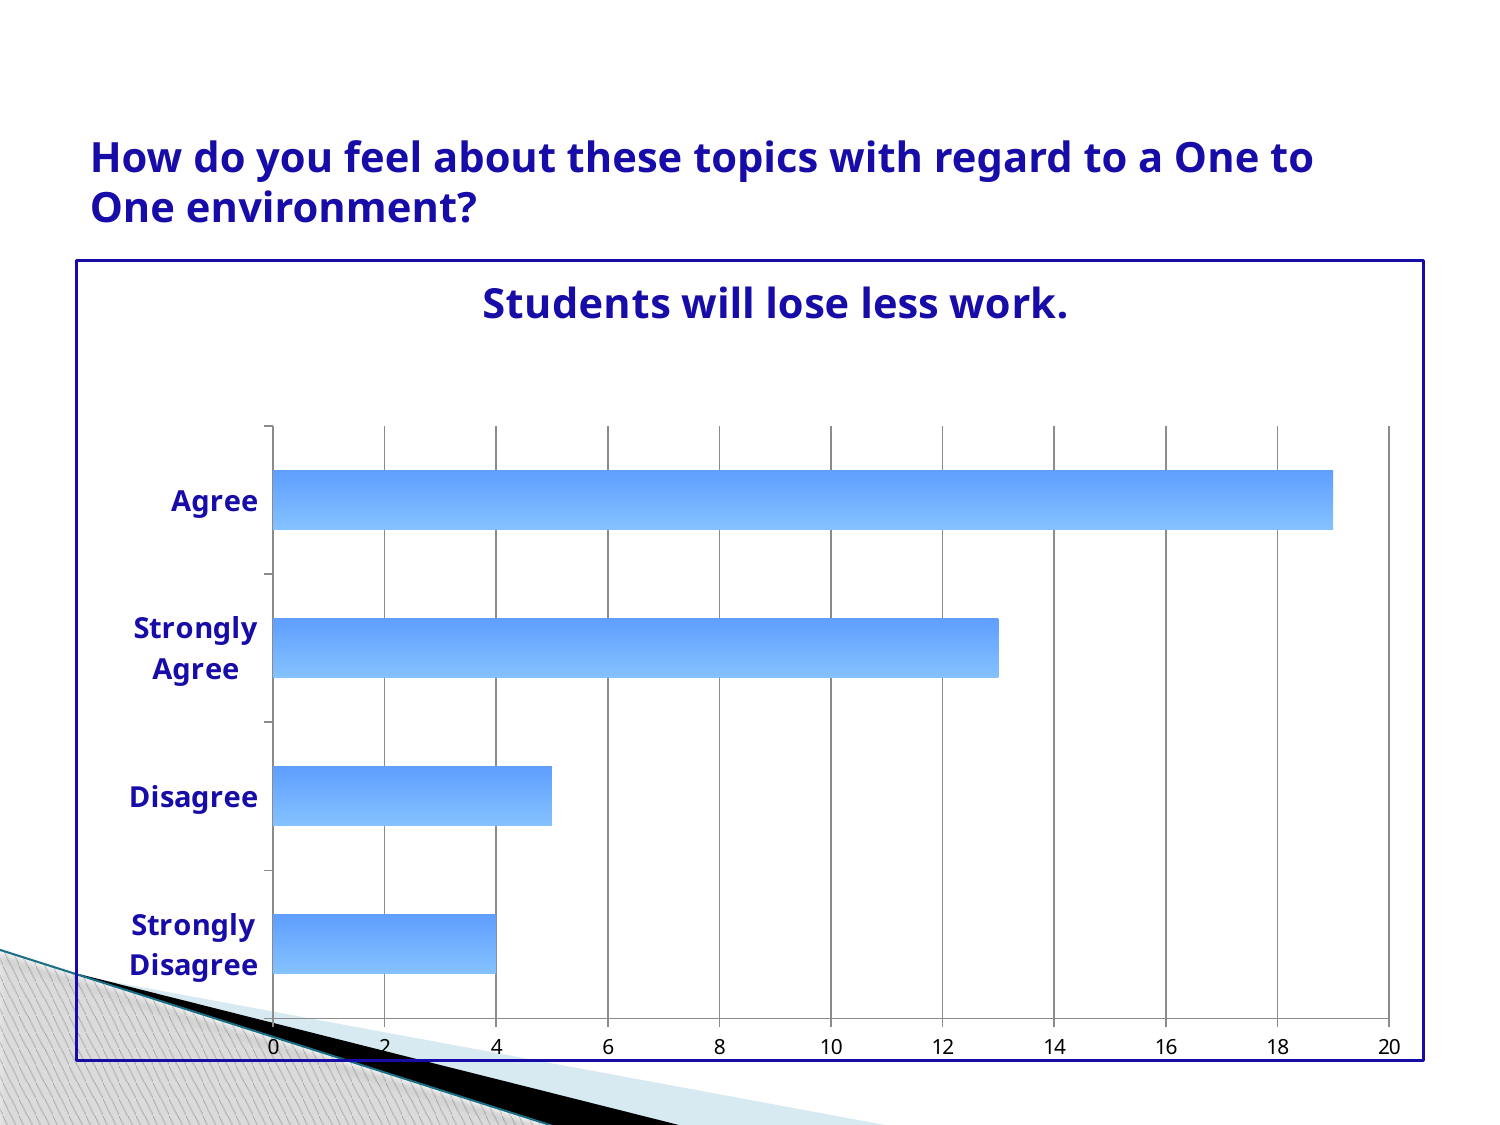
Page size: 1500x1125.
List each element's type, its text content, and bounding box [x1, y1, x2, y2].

chart [74, 258, 1426, 1063]
text_box How do you feel about these topics with regard to a One to One environment? [75, 123, 1410, 238]
